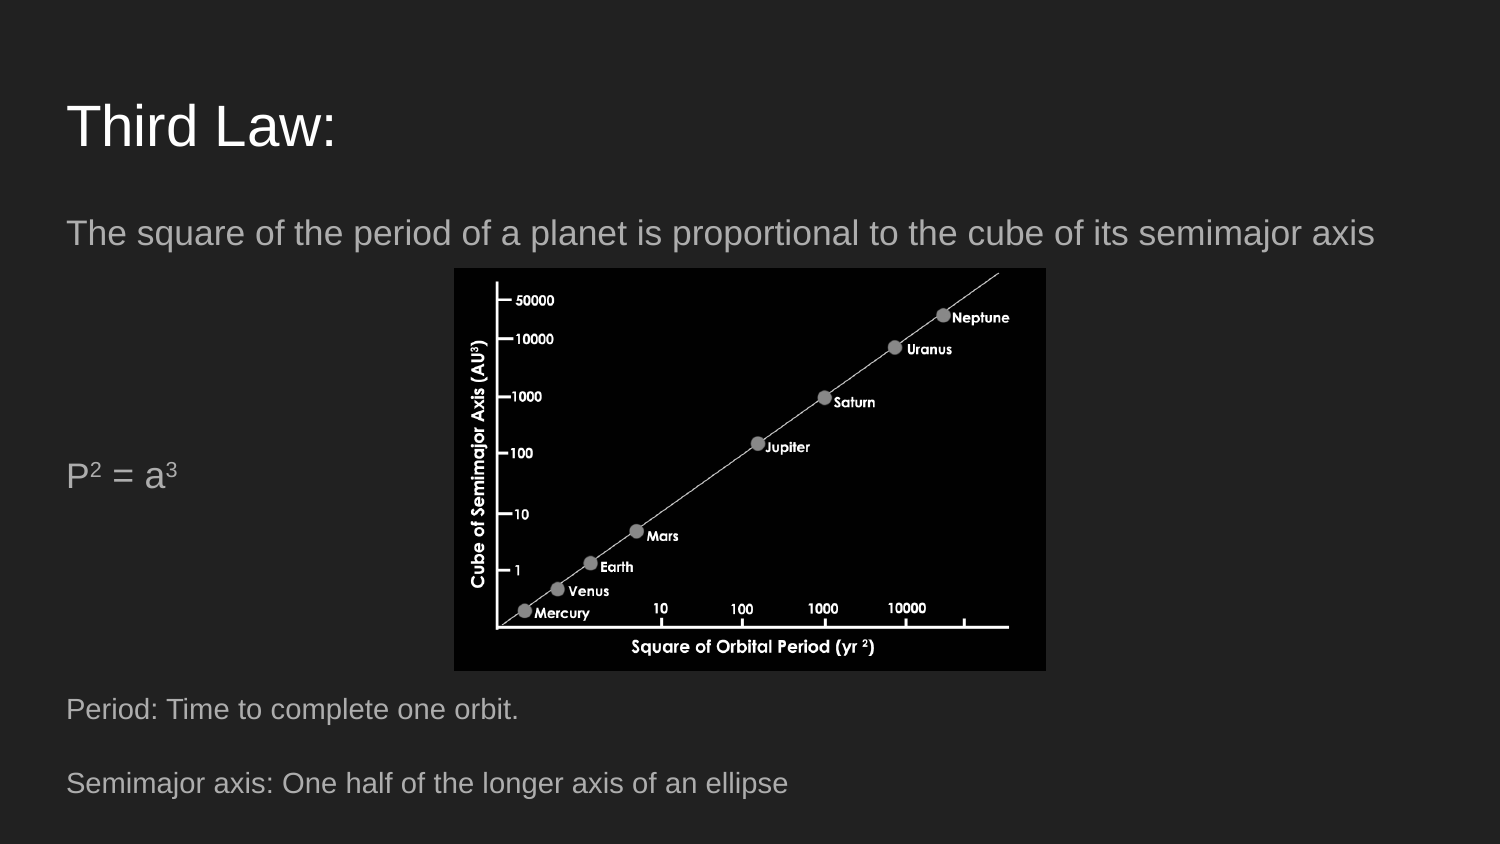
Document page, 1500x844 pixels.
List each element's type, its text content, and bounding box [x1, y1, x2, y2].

title Third Law: [51, 72, 1449, 167]
picture [454, 267, 1046, 671]
list The square of the period of a planet is proportional to the cube of its semimajor axis [51, 189, 1449, 269]
list Period: Time to complete one orbit. Semimajor axis: One half of the longer axis of an ellipse [51, 670, 1449, 834]
list P2 = a3 [51, 429, 423, 509]
